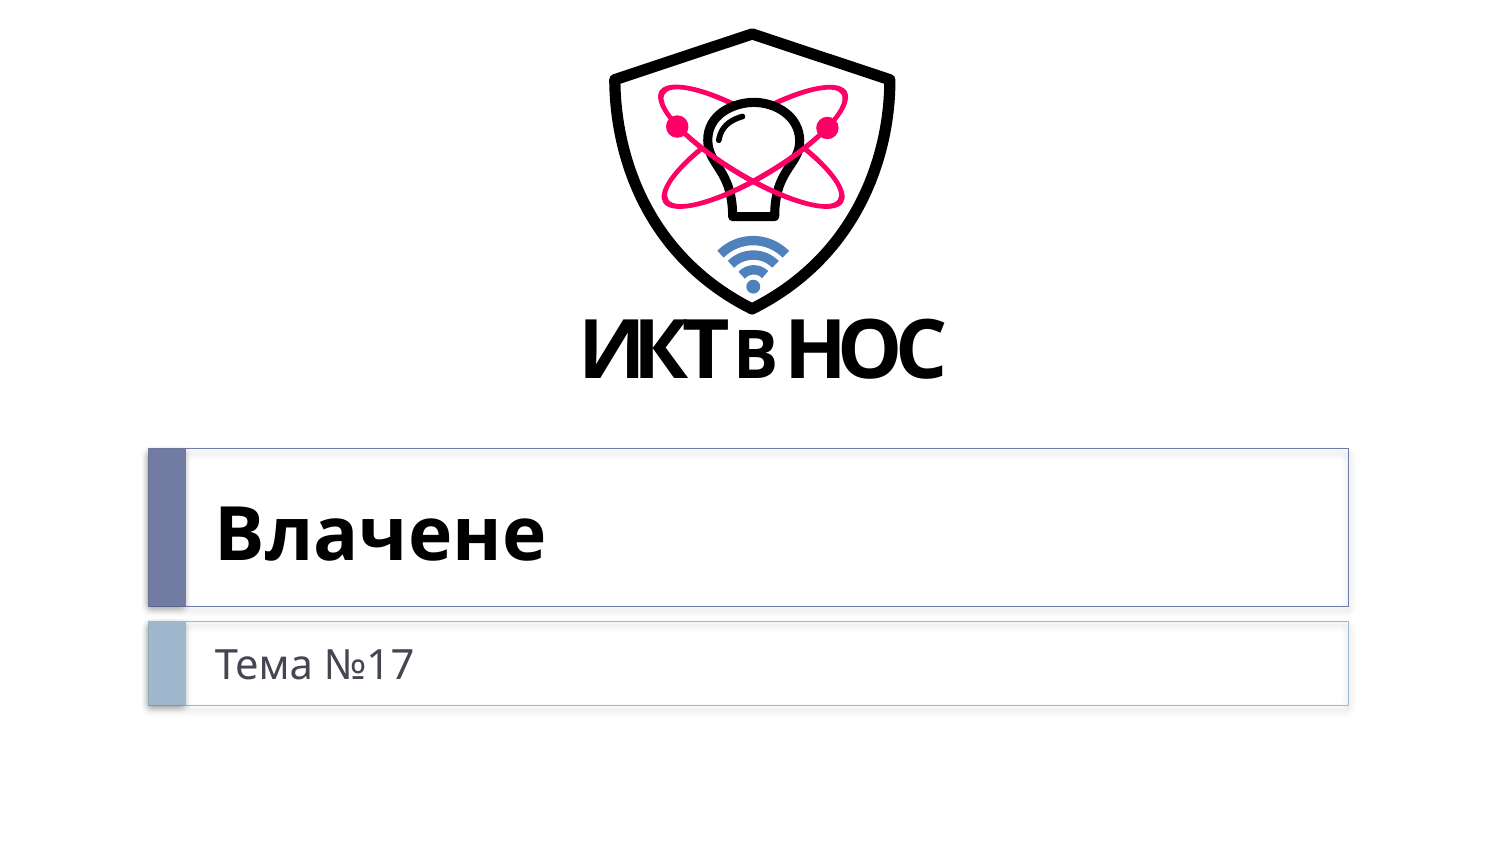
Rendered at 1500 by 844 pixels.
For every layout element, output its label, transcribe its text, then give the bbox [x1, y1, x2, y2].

title Влачене [200, 478, 1325, 600]
subtitle Тема №17 [200, 630, 1325, 697]
